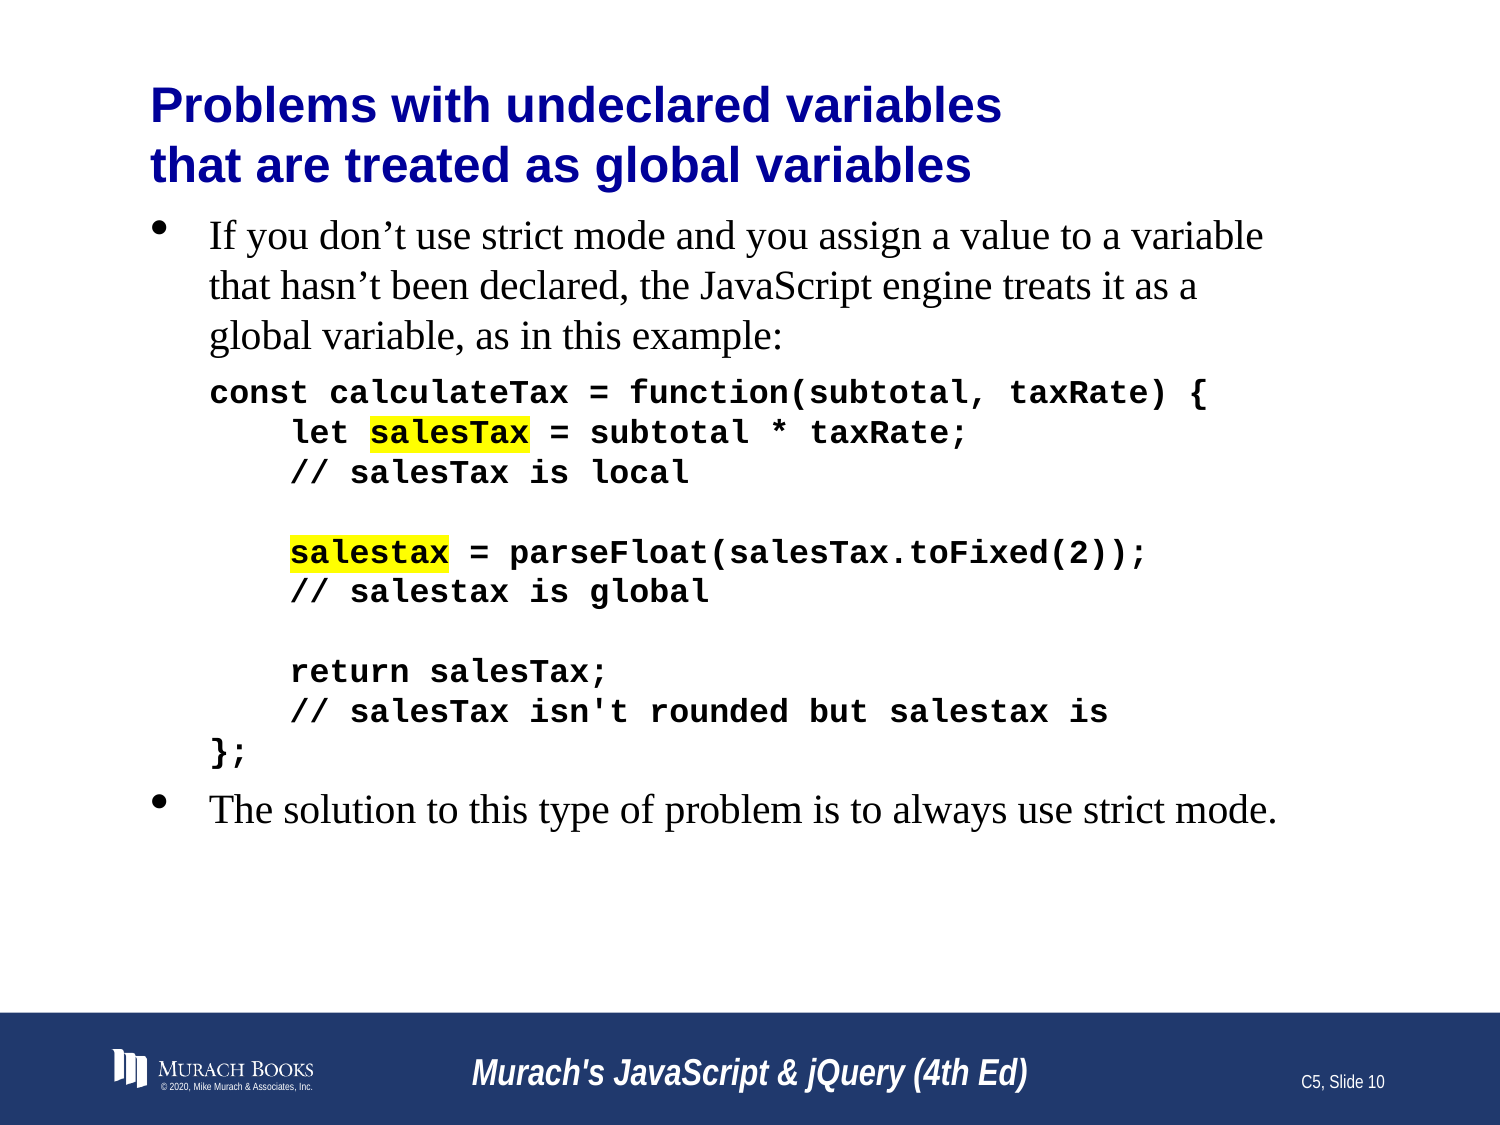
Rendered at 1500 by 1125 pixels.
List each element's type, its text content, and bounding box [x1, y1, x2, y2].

slide_number C5, Slide 10 [1087, 1025, 1400, 1100]
title Problems with undeclared variables that are treated as global variables [150, 72, 1350, 194]
footer © 2020, Mike Murach & Associates, Inc. [12, 1025, 463, 1100]
list If you don’t use strict mode and you assign a value to a variable that hasn’t been declared, the JavaScript engine treats it as a global variable, as in this example: const calculateTax = function(subtotal, taxRate) { let salesTax = subtotal * taxRate; // salesTax is local salestax = parseFloat(salesTax.toFixed(2)); // salestax is global return salesTax; // salesTax isn't rounded but salestax is }; The solution to this type of problem is to always use strict mode. [137, 200, 1350, 1000]
slide_number Murach's JavaScript & jQuery (4th Ed) [463, 1025, 1050, 1100]
